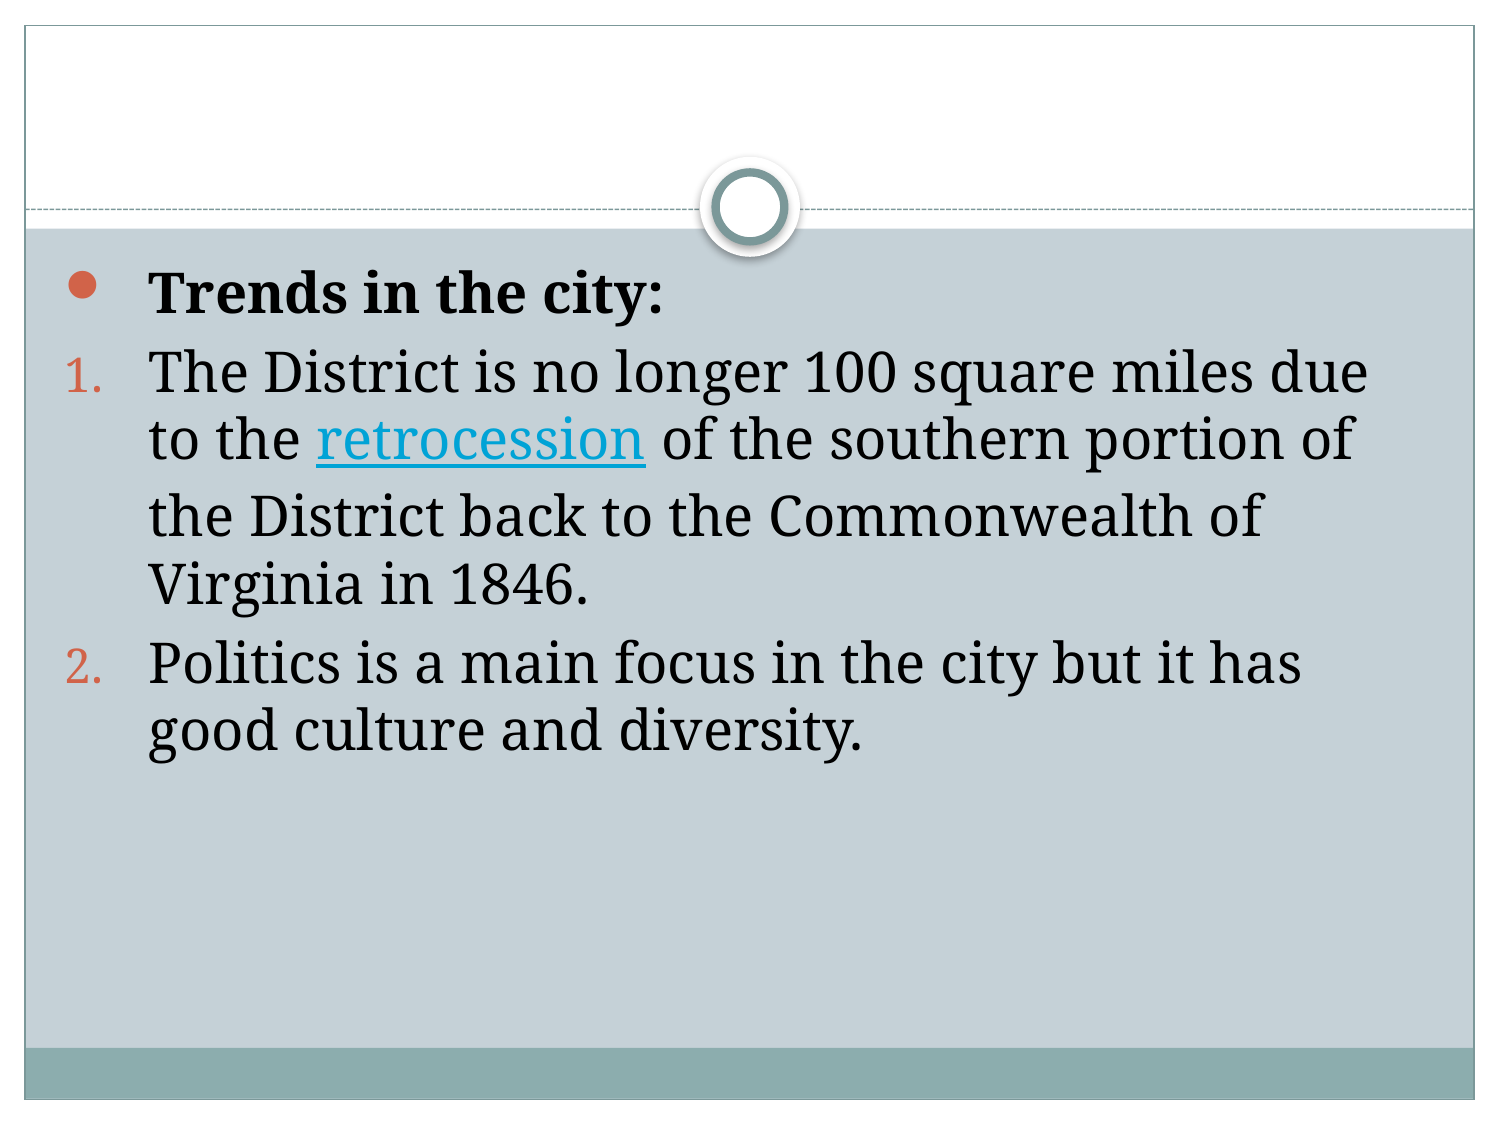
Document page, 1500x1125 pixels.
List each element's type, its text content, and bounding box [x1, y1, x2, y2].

list Trends in the city: The District is no longer 100 square miles due to the retrocession of the southern portion of the District back to the Commonwealth of Virginia in 1846. Politics is a main focus in the city but it has good culture and diversity. [49, 249, 1450, 1005]
